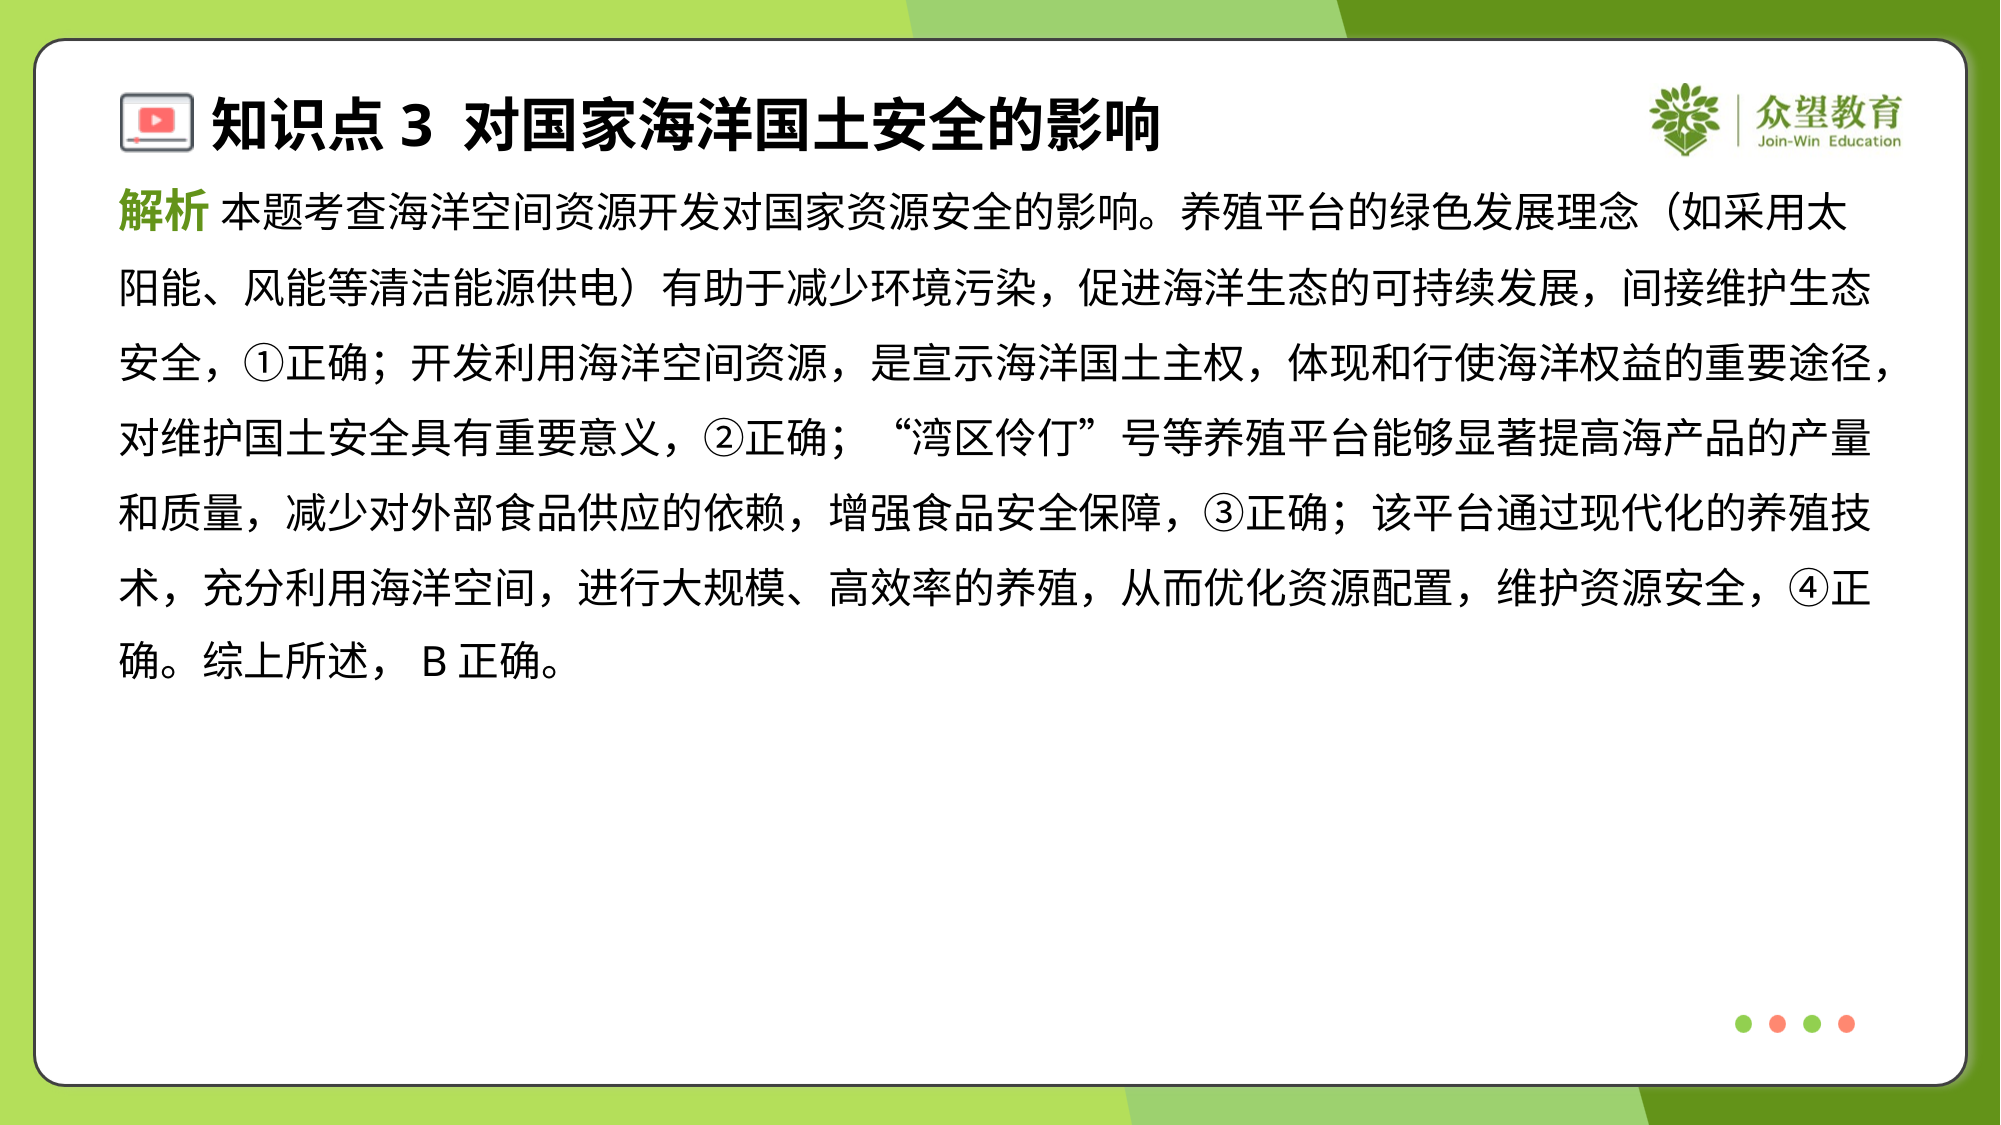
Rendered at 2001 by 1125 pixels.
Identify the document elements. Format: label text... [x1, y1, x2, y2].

picture [0, 0, 2000, 1125]
text_box 解析 本题考查海洋空间资源开发对国家资源安全的影响。养殖平台的绿色发展理念（如采用太 阳能、风能等清洁能源供电）有助于减少环境污染，促进海洋生态的可持续发展，间接维护生态 安全，①正确；开发利用海洋空间资源，是宣示海洋国土主权，体现和行使海洋权益的重要途径， 对维护国土安全具有重要意义，②正确；“湾区伶仃”号等养殖平台能够显著提高海产品的产量 和质量，减少对外部食品供应的依赖，增强食品安全保障，③正确；该平台通过现代化的养殖技 术，充分利用海洋空间，进行大规模、高效率的养殖，从而优化资源配置，维护资源安全，④正 确。综上所述，B正确。 [118, 159, 1883, 677]
